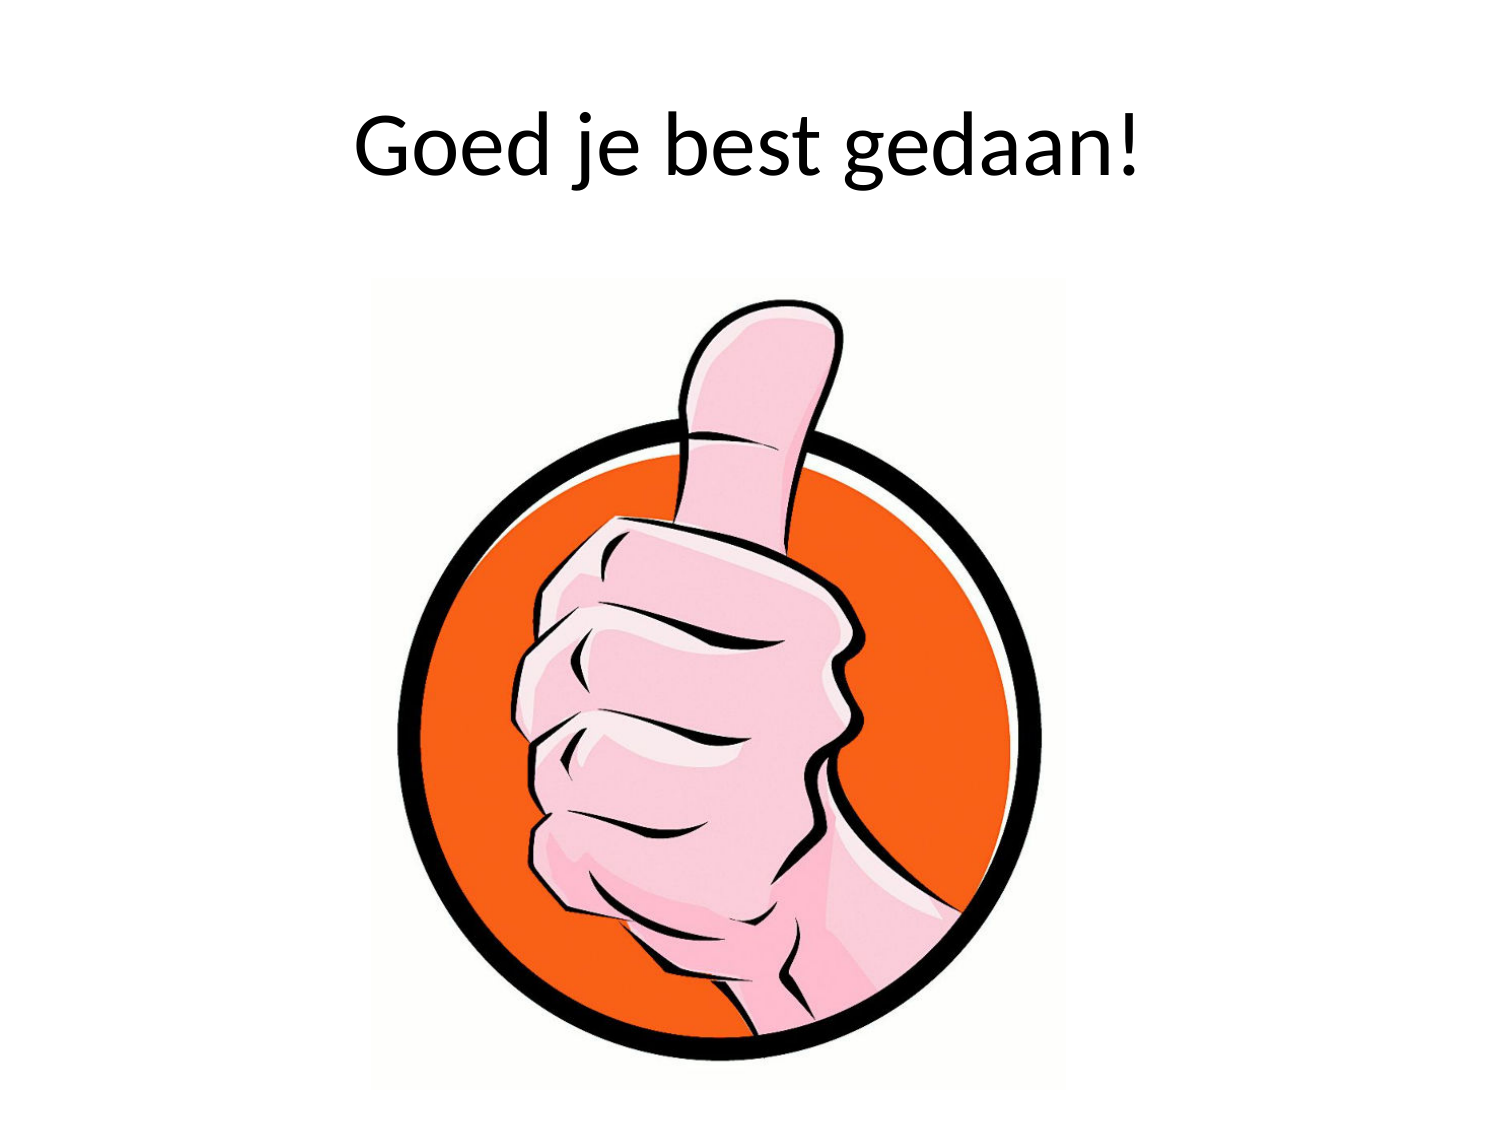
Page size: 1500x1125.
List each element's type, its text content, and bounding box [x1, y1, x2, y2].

title Goed je best gedaan! [75, 45, 1425, 233]
picture [371, 278, 1066, 1090]
